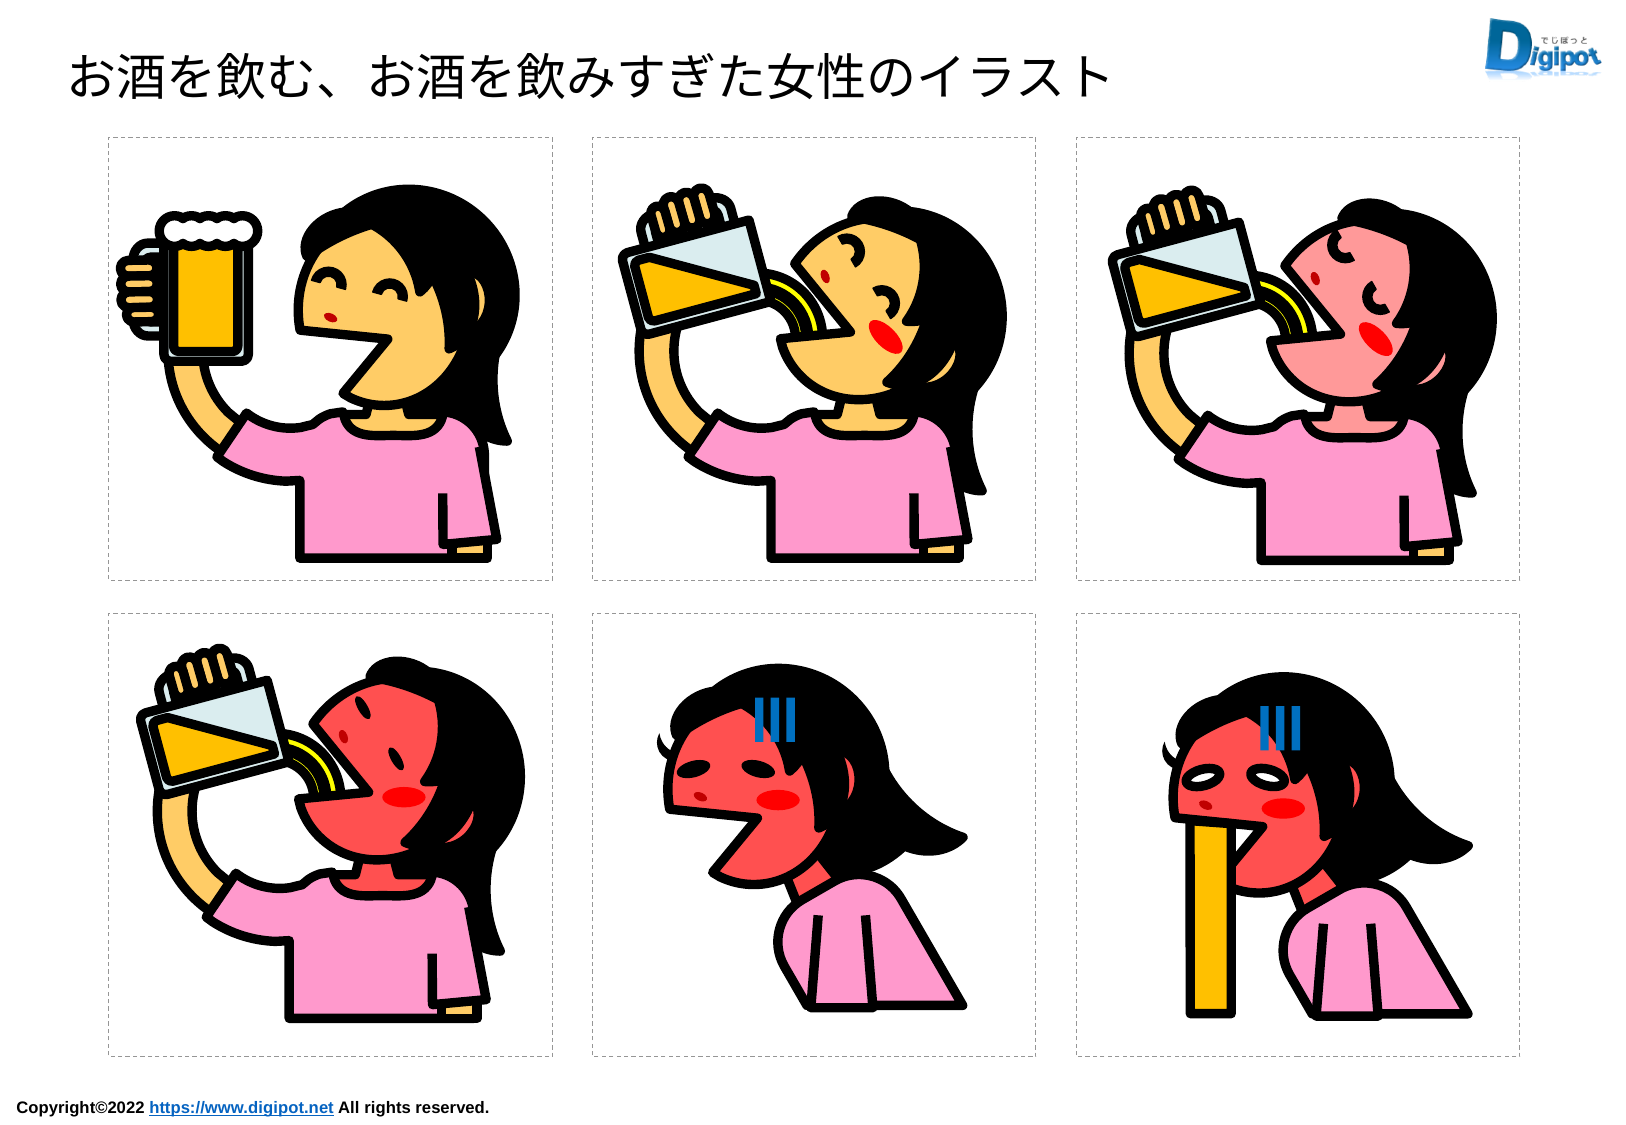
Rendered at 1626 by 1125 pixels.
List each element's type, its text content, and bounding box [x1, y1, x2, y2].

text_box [141, 656, 521, 1019]
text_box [123, 195, 549, 559]
text_box お酒を飲む、お酒を飲みすぎた女性のイラスト [51, 38, 1130, 113]
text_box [622, 196, 1002, 559]
picture [1485, 18, 1602, 82]
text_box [652, 674, 963, 1008]
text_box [1157, 683, 1468, 1017]
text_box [1113, 198, 1492, 561]
